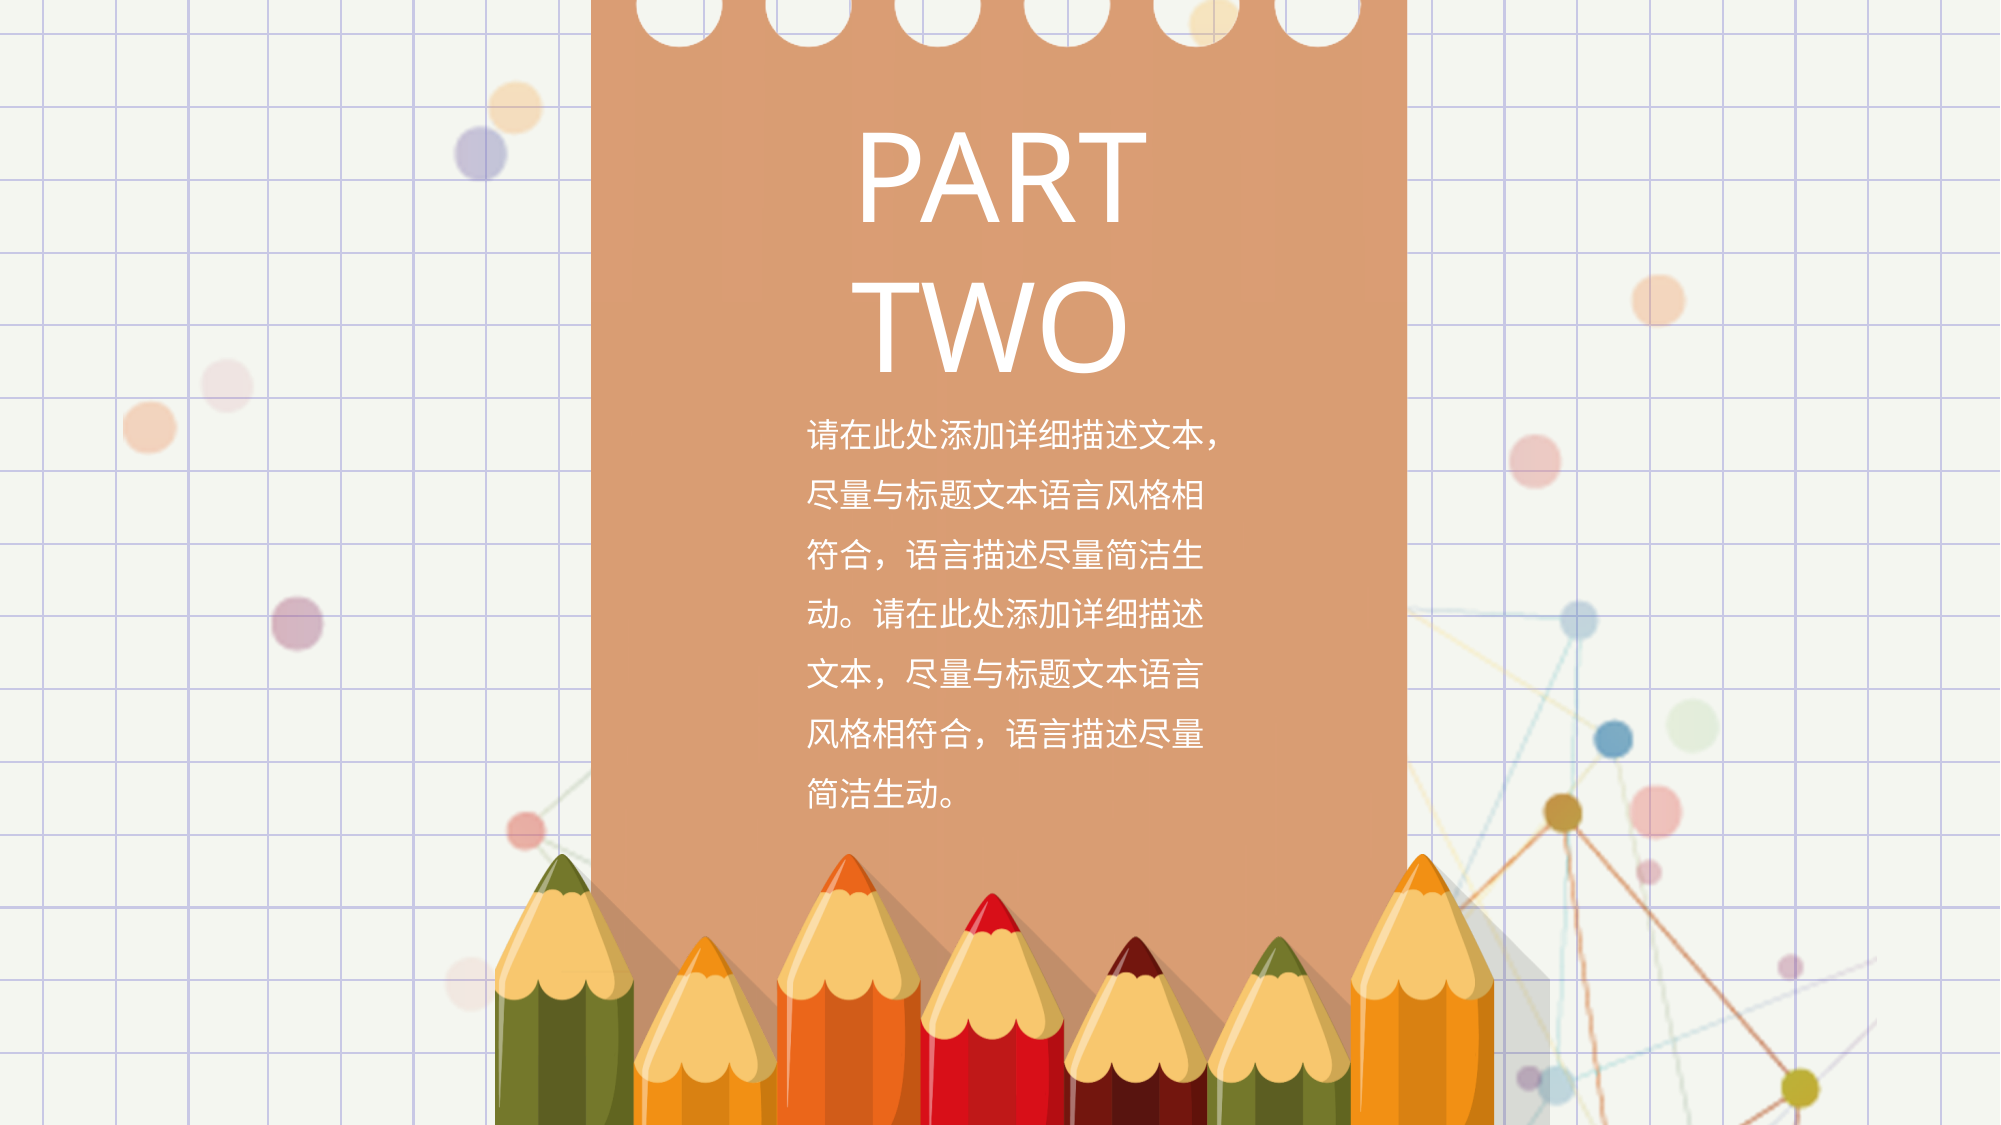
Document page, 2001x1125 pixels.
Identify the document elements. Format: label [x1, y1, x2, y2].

picture [123, 0, 1877, 1125]
